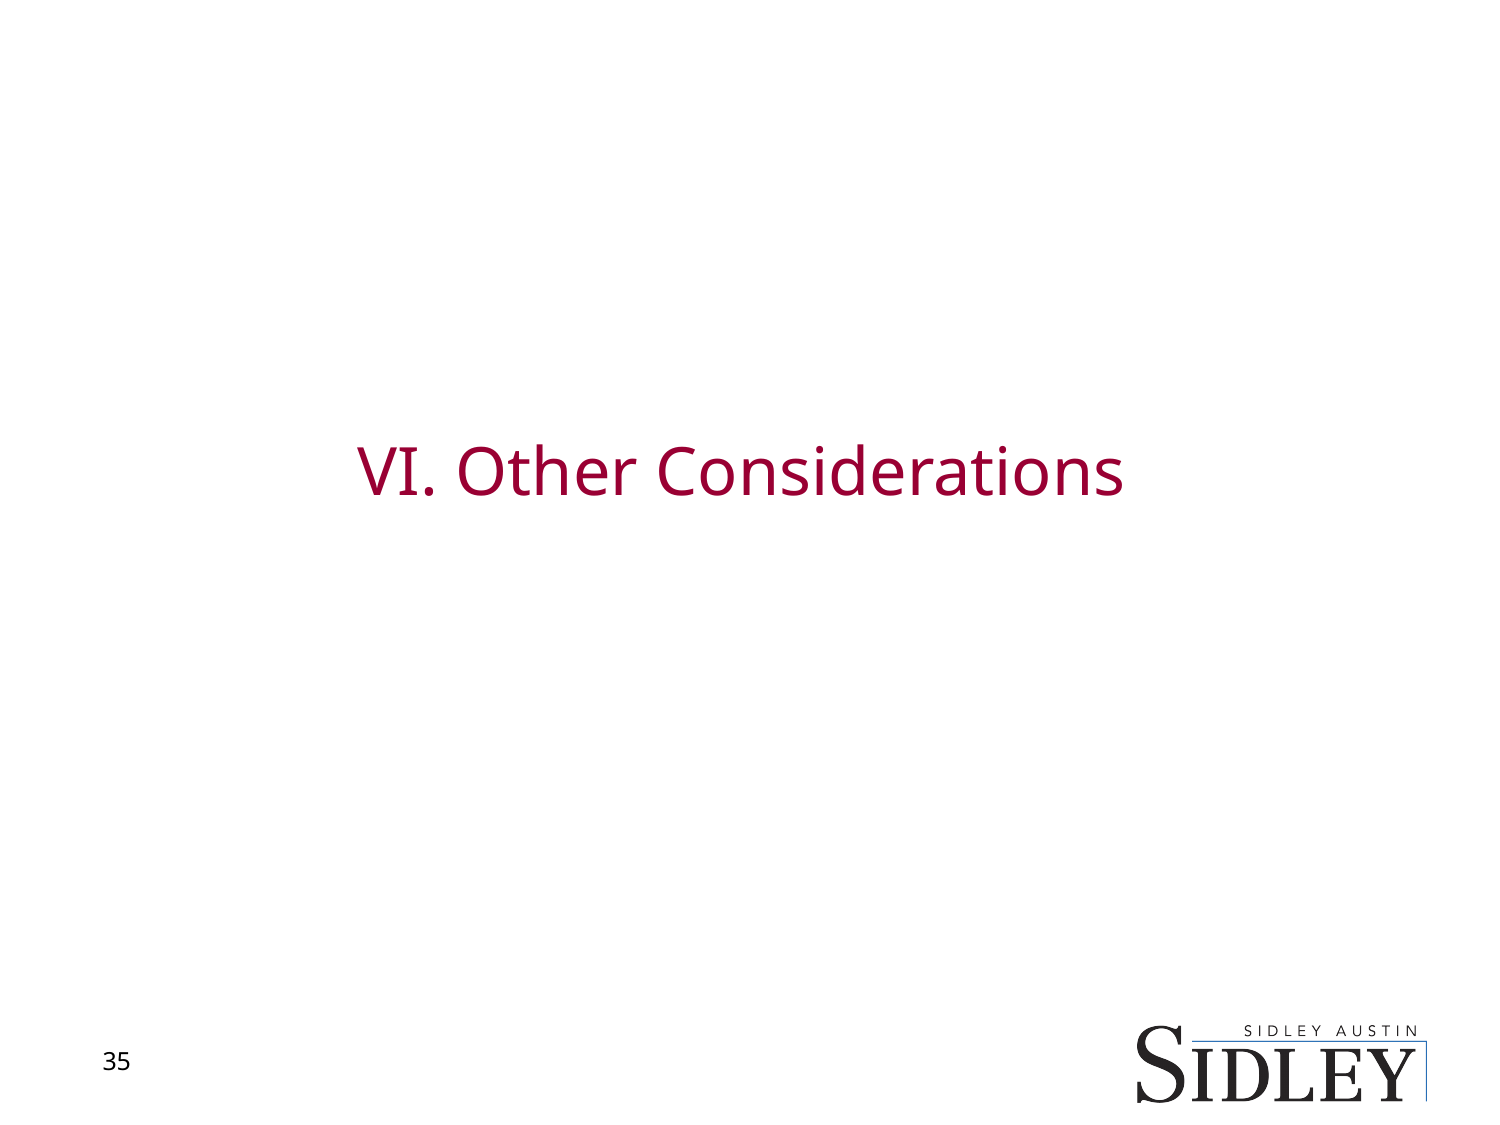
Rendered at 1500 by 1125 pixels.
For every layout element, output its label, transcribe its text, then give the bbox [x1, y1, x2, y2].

title VI. Other Considerations [74, 374, 1410, 563]
picture [1137, 1025, 1427, 1103]
slide_number 35 [87, 1037, 401, 1098]
